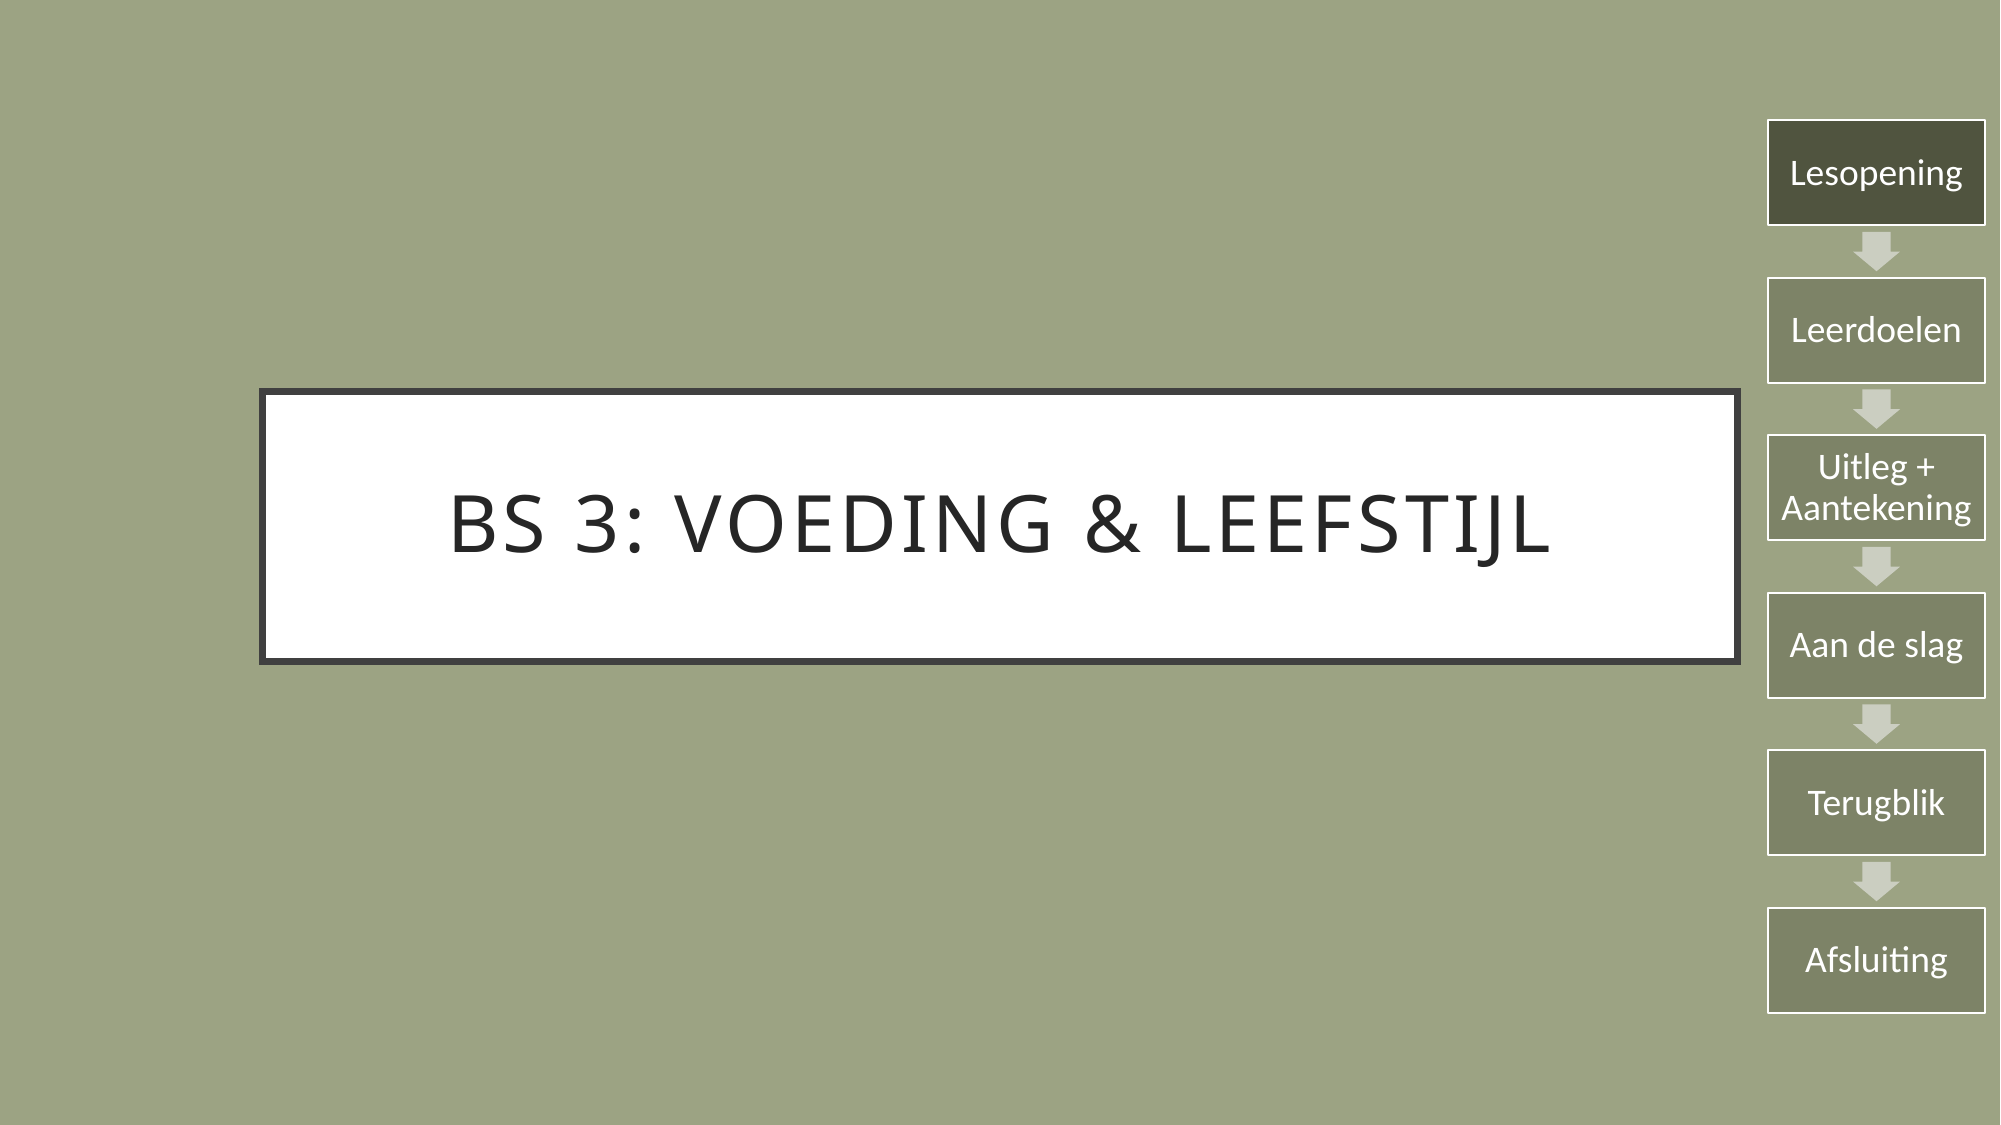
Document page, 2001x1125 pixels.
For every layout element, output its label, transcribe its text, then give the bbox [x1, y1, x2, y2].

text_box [1753, 119, 2000, 1014]
title BS 3: Voeding & leefstijl [259, 388, 1741, 665]
